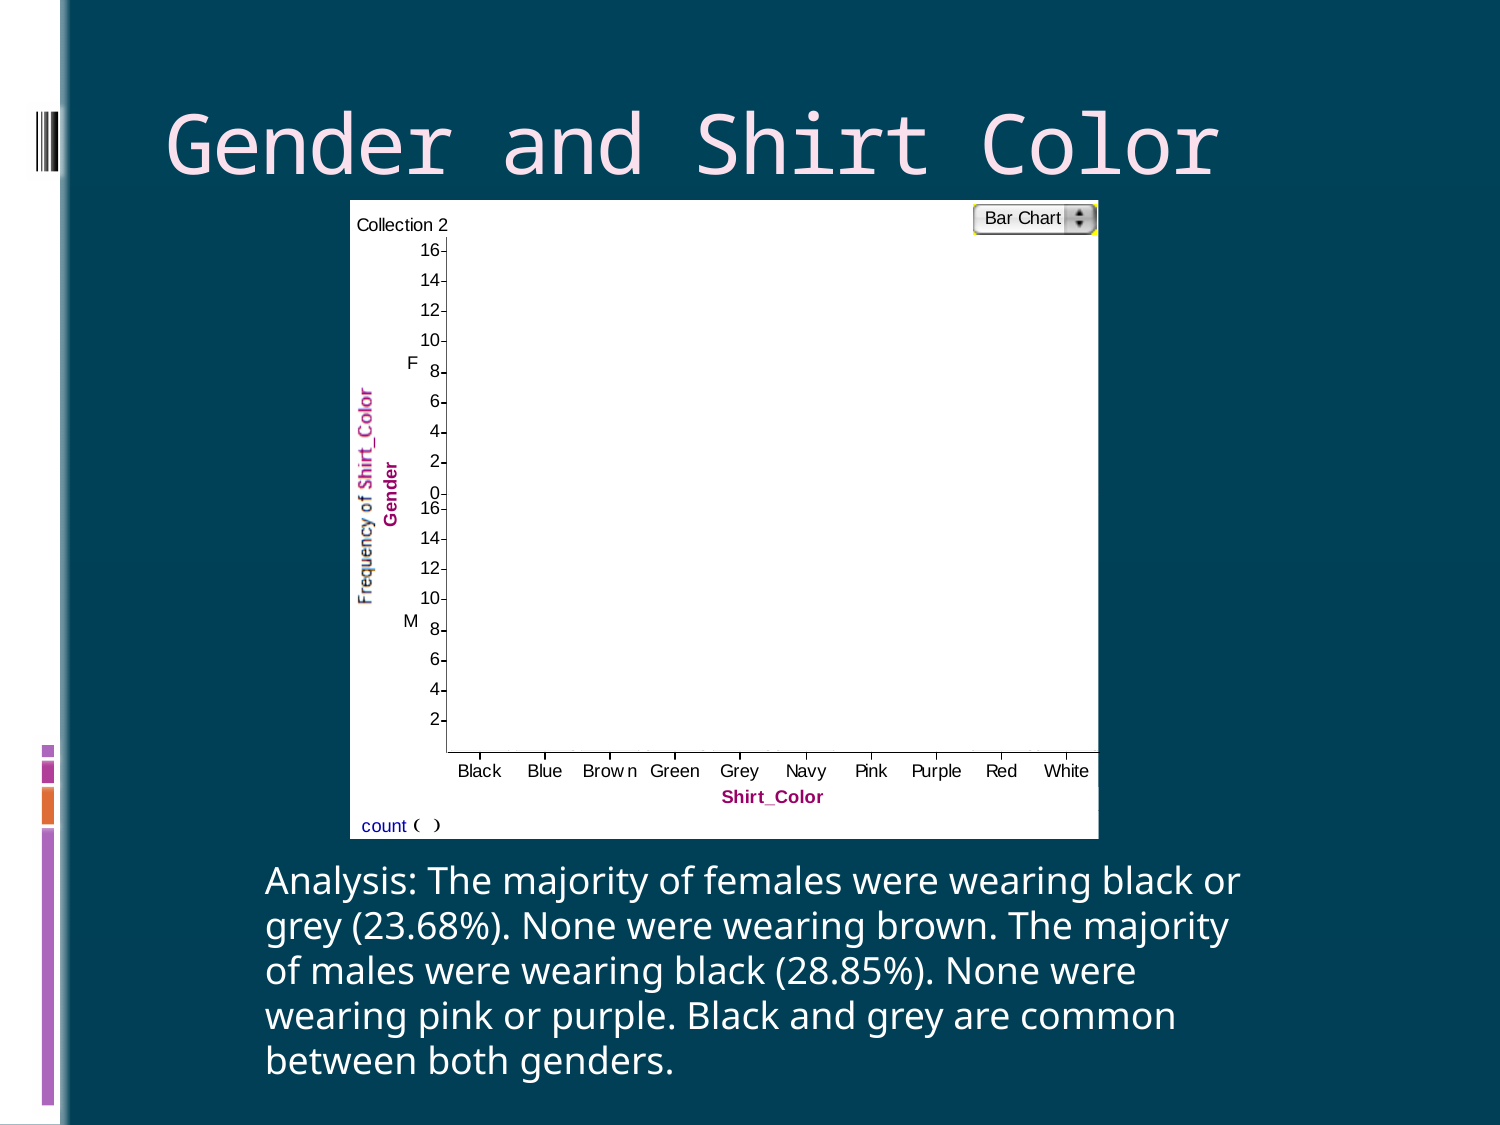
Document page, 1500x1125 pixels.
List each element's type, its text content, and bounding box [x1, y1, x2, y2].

title Gender and Shirt Color [150, 83, 1425, 234]
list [349, 199, 1101, 842]
text_box Analysis: The majority of females were wearing black or grey (23.68%). None were wearing brown. The majority of males were wearing black (28.85%). None were wearing pink or purple. Black and grey are common between both genders. [249, 849, 1263, 1090]
